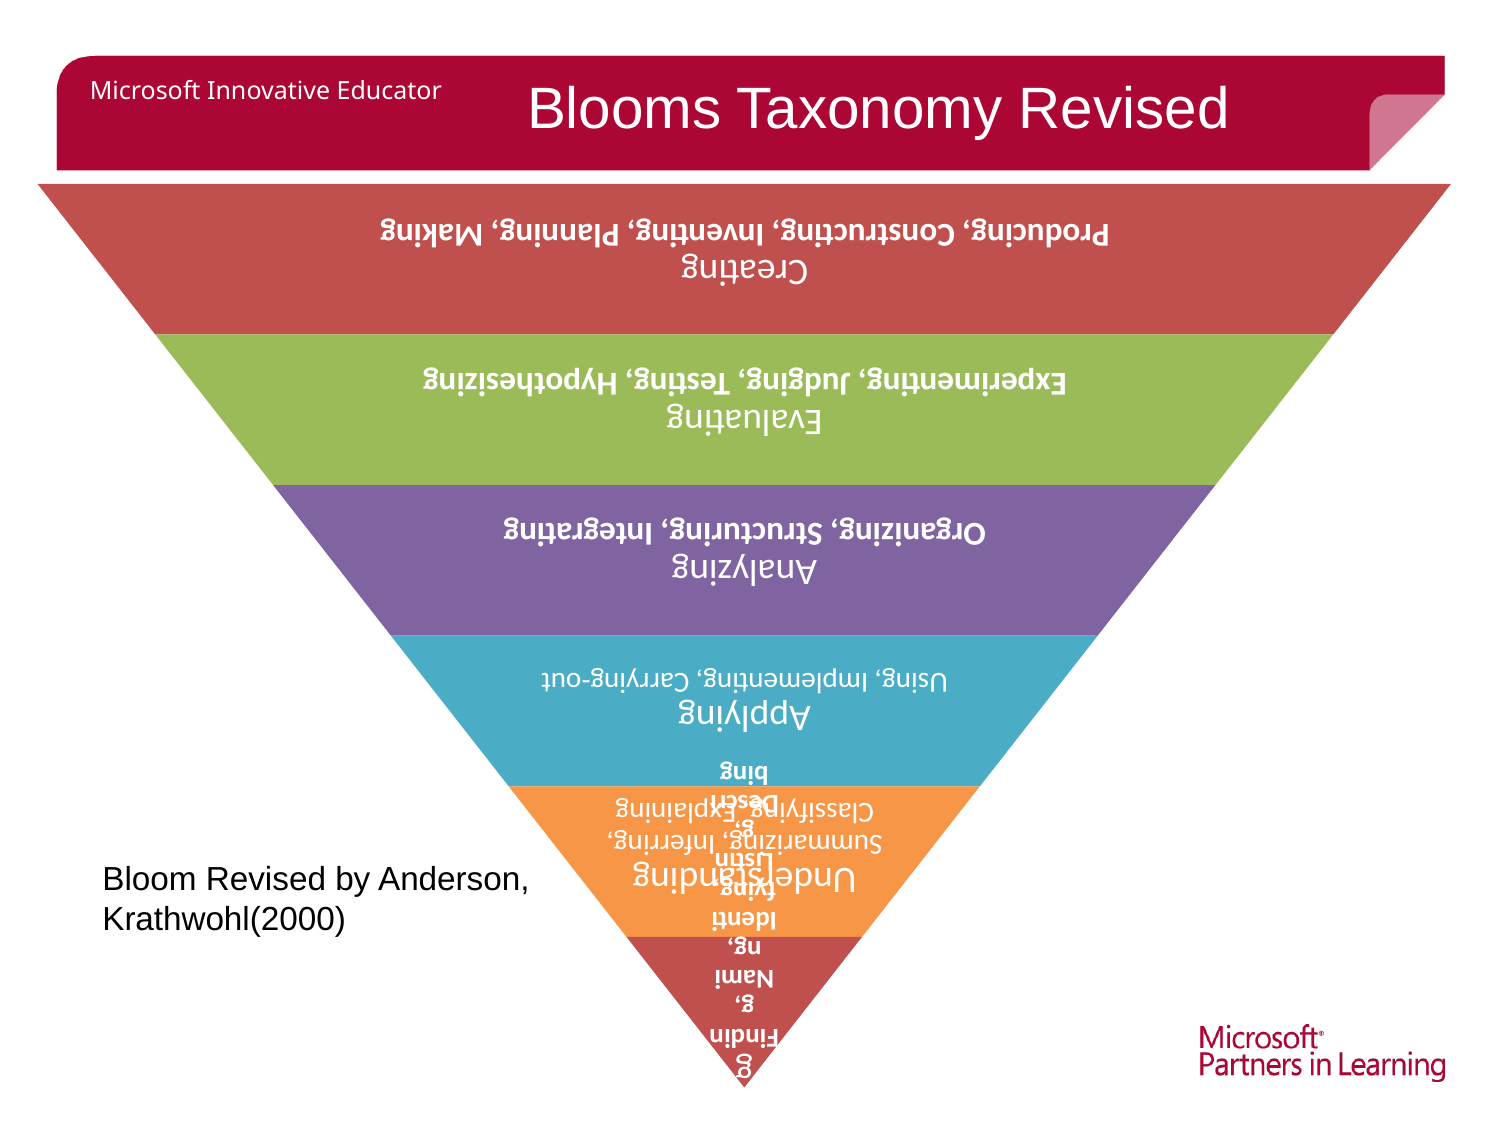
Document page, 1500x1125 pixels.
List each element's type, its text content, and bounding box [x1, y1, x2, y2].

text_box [37, 183, 1452, 1088]
picture [0, 0, 1500, 213]
text_box Blooms Taxonomy Revised [512, 62, 1413, 148]
